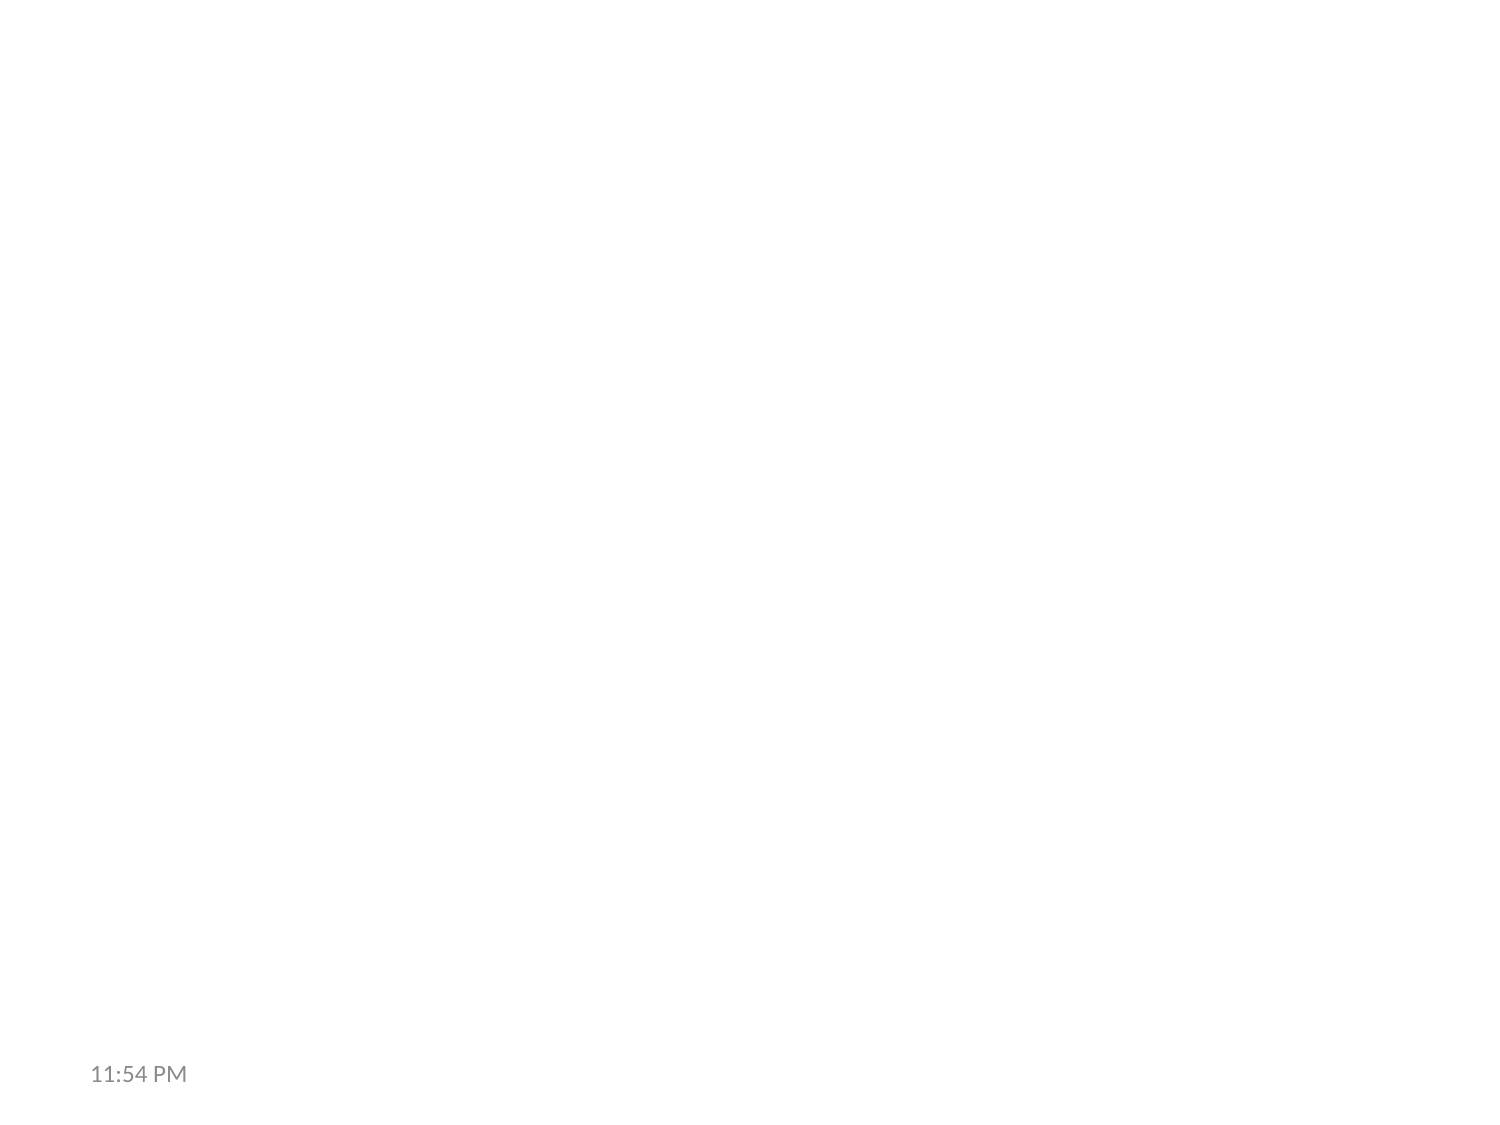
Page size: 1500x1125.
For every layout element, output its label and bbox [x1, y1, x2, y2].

slide_number [75, 1042, 425, 1103]
